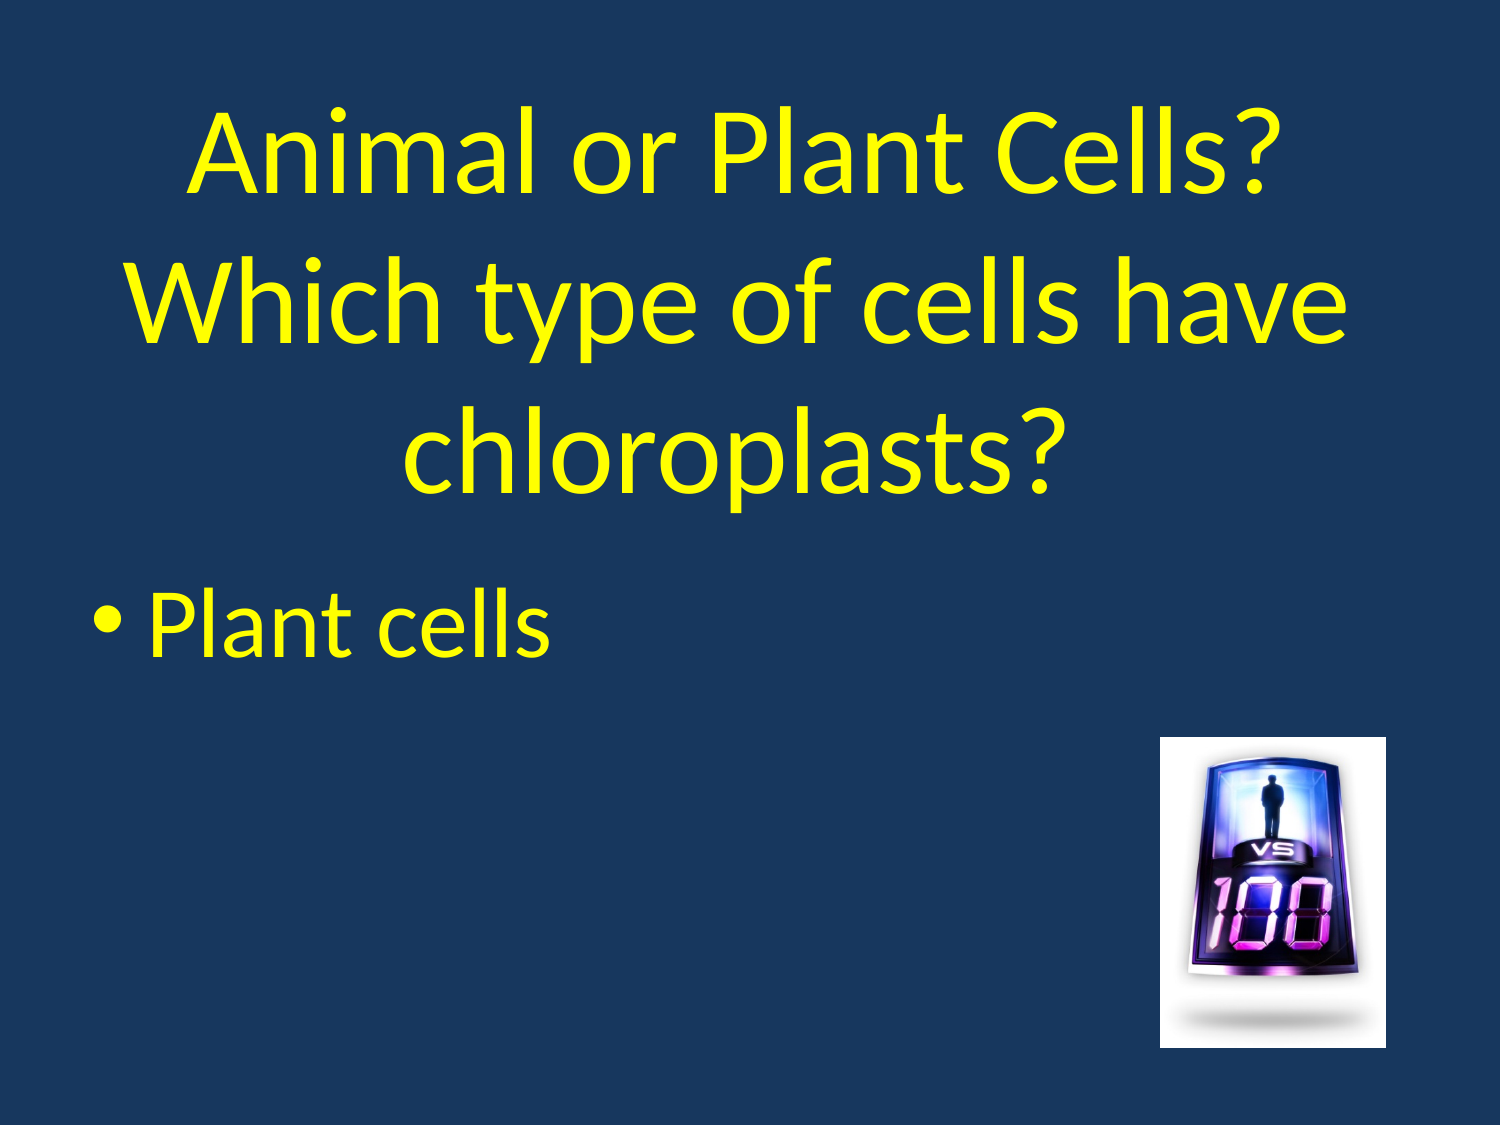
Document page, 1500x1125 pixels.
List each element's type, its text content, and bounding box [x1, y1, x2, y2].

title Animal or Plant Cells? Which type of cells have chloroplasts? [62, 200, 1413, 388]
picture [1160, 737, 1386, 1049]
list Plant cells [75, 549, 1425, 725]
